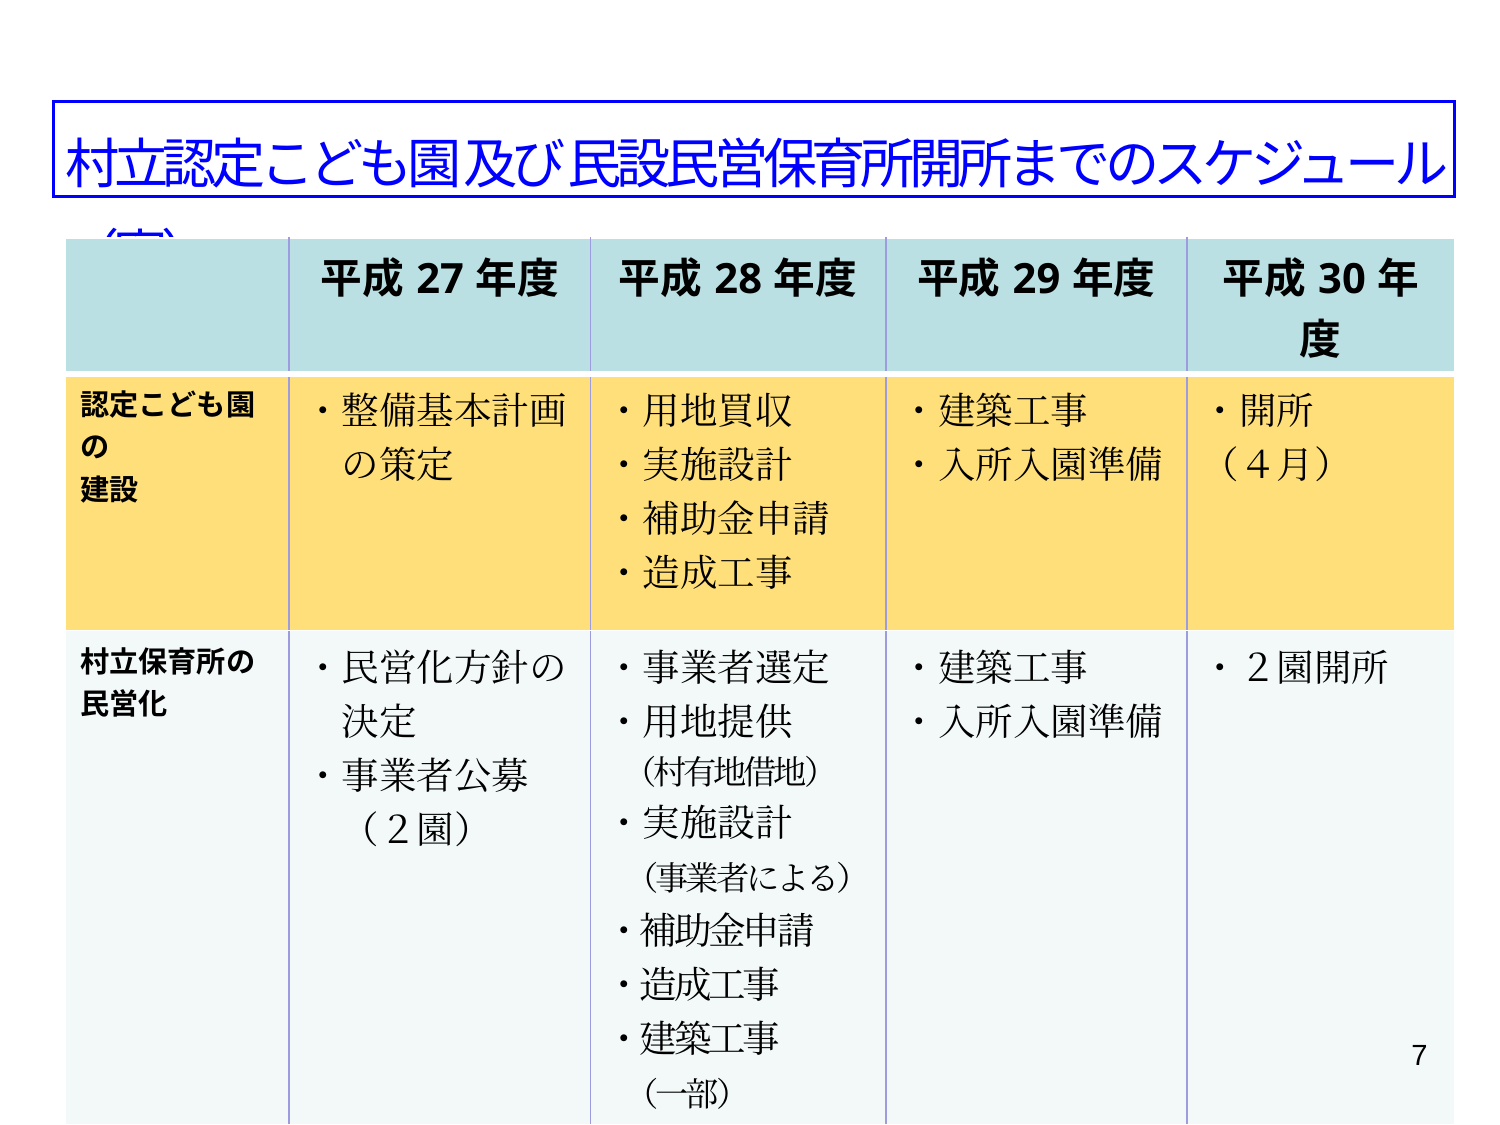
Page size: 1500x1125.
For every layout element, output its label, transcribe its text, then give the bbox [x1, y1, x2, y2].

table_header [66, 239, 288, 371]
table_cell ・整備基本計画 の策定 [290, 377, 590, 630]
table_cell ・建築工事 ・入所入園準備 [887, 631, 1186, 1124]
table_header 平成29年度 [887, 239, 1186, 371]
table_cell ・民営化方針の 決定 ・事業者公募 （２園） [290, 631, 590, 1124]
table_cell ・事業者選定 ・用地提供 （村有地借地） ・実施設計 （事業者による） ・補助金申請 ・造成工事 ・建築工事 （一部） [591, 631, 885, 1124]
table_cell ・２園開所 [1188, 631, 1454, 1124]
table_cell ・開所 （４月） [1188, 377, 1454, 630]
table_cell 村立保育所の 民営化 [66, 631, 288, 1124]
table_header 平成30年度 [1188, 239, 1454, 371]
table_cell ・建築工事 ・入所入園準備 [887, 377, 1186, 630]
table_cell 認定こども園の 建設 [66, 377, 288, 630]
table_header 平成28年度 [591, 239, 885, 371]
table_header 平成27年度 [290, 239, 590, 371]
table_cell ・用地買収 ・実施設計 ・補助金申請 ・造成工事 [591, 377, 885, 630]
text_box 村立認定こども園 及び 民設民営保育所開所までのスケジュール（案） [53, 101, 1455, 197]
slide_number 7 [1092, 1028, 1443, 1108]
